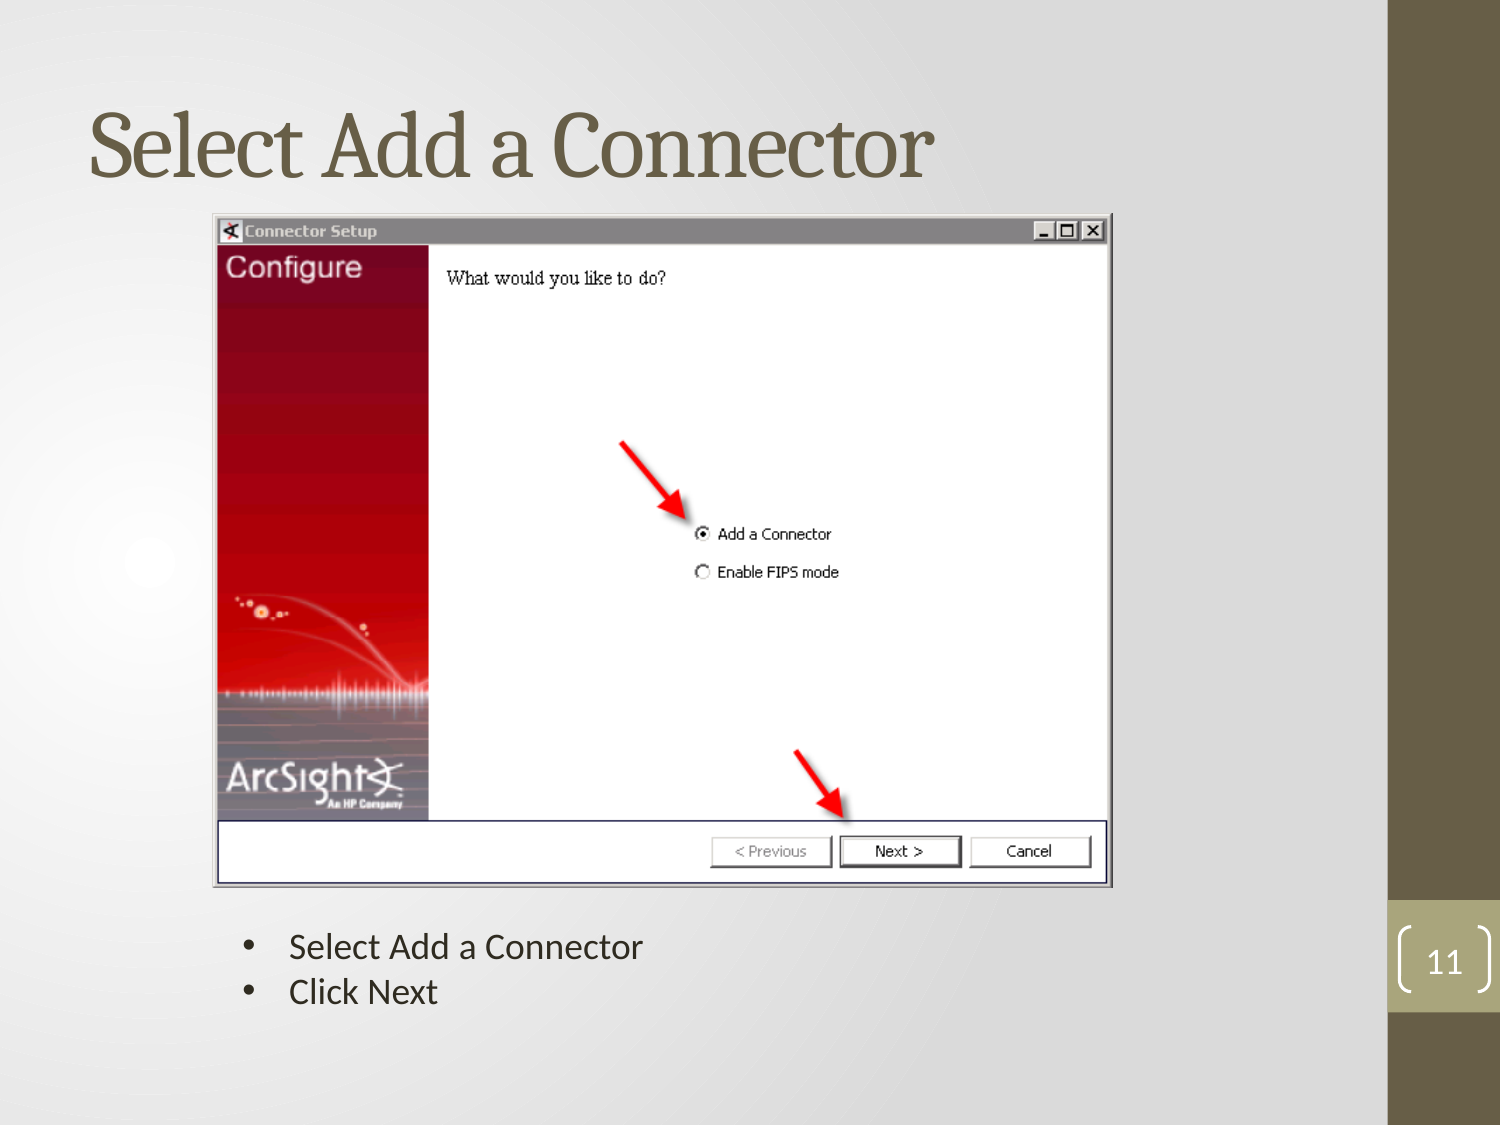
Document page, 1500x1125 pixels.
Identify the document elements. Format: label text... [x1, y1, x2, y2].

text_box Select Add a Connector Click Next [227, 914, 660, 1020]
title Select Add a Connector [75, 45, 1325, 233]
picture [211, 213, 1113, 889]
slide_number 11 [1397, 925, 1492, 994]
